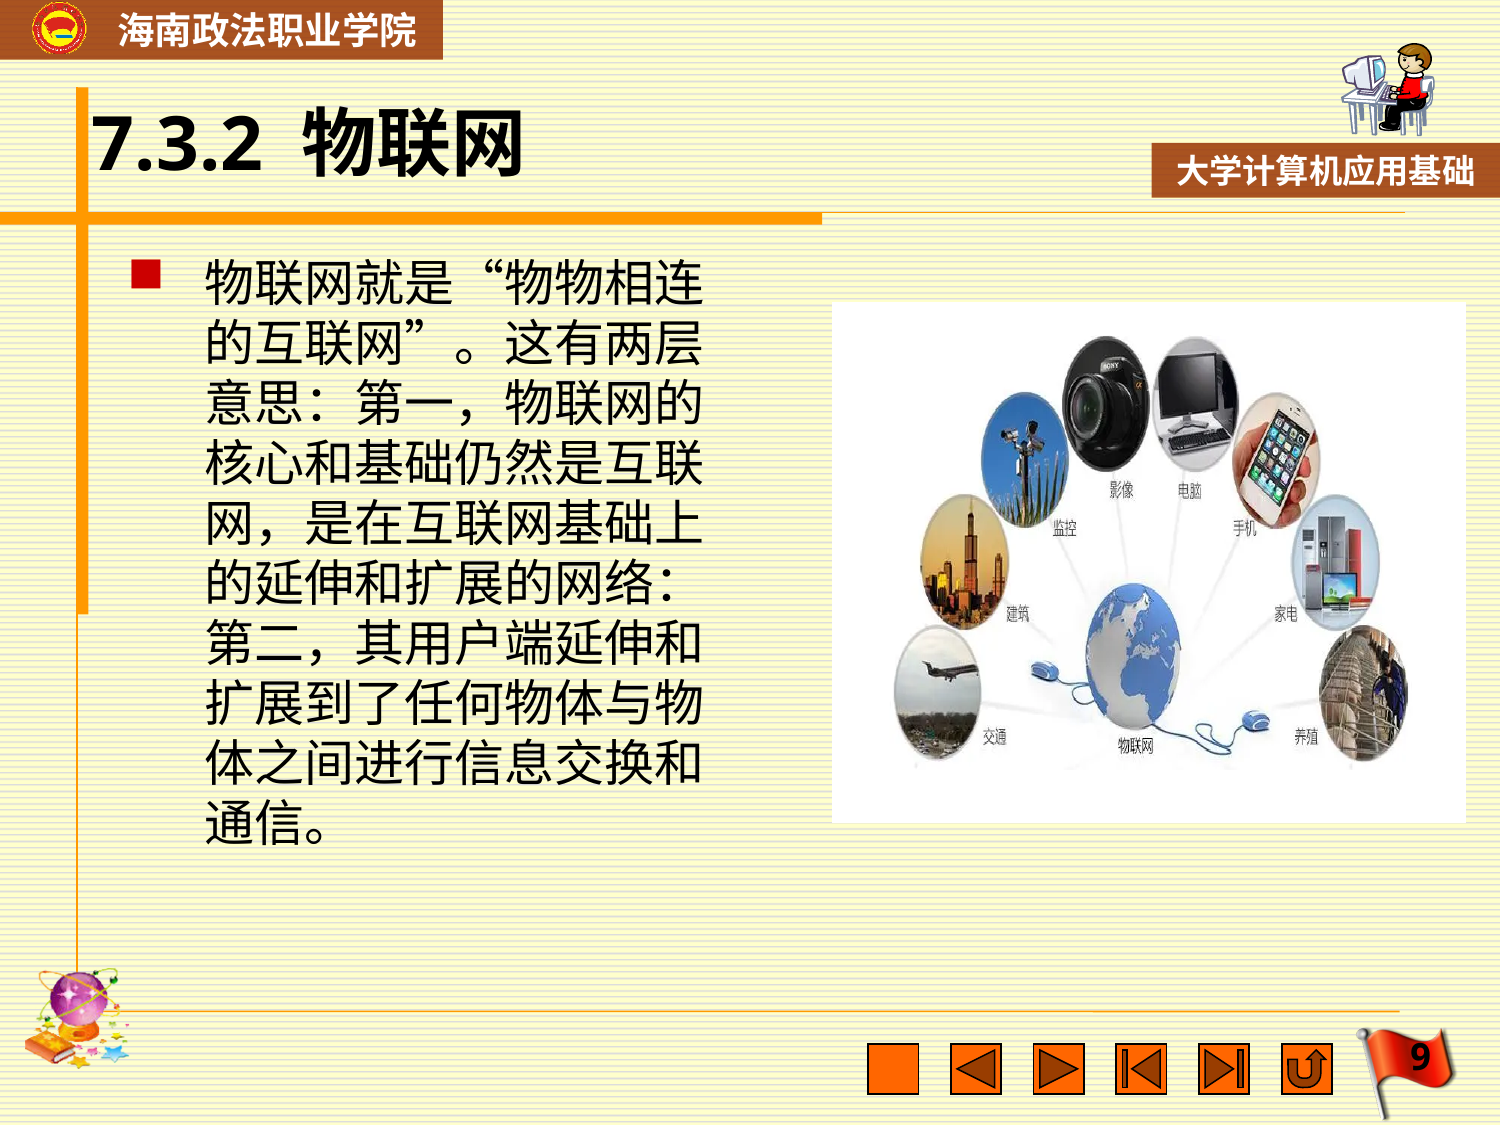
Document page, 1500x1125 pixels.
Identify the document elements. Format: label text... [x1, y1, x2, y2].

list 物联网就是“物物相连的互联网”。这有两层意思：第一，物联网的核心和基础仍然是互联网，是在互联网基础上的延伸和扩展的网络：第二，其用户端延伸和扩展到了任何物体与物体之间进行信息交换和通信。 [112, 243, 756, 1006]
slide_number 9 [1345, 1025, 1447, 1104]
picture [0, 0, 1500, 212]
title 7.3.2 物联网 [76, 78, 1390, 193]
picture [0, 193, 1500, 1125]
